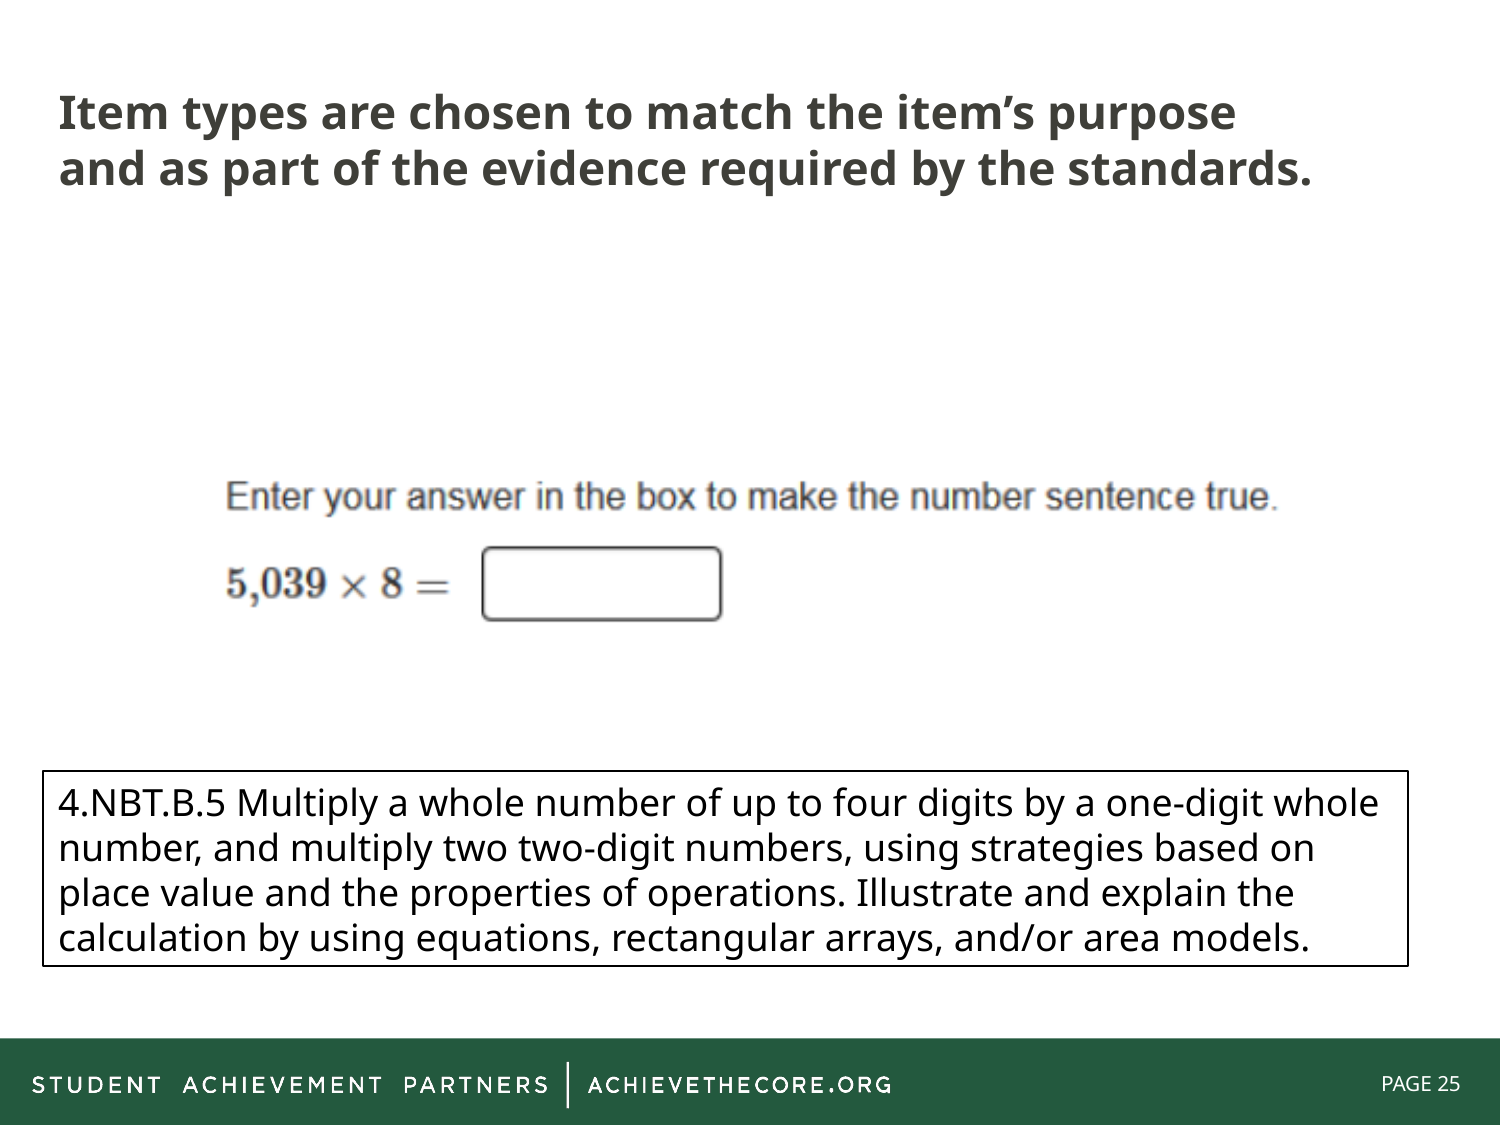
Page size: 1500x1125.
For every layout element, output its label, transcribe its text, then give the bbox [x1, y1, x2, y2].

picture [211, 463, 1289, 662]
text_box 4.NBT.B.5 Multiply a whole number of up to four digits by a one-digit whole number, and multiply two two-digit numbers, using strategies based on place value and the properties of operations. Illustrate and explain the calculation by using equations, rectangular arrays, and/or area models. [43, 771, 1408, 966]
picture [12, 1055, 911, 1112]
title Item types are chosen to match the item’s purpose and as part of the evidence required by the standards. [43, 45, 1350, 233]
